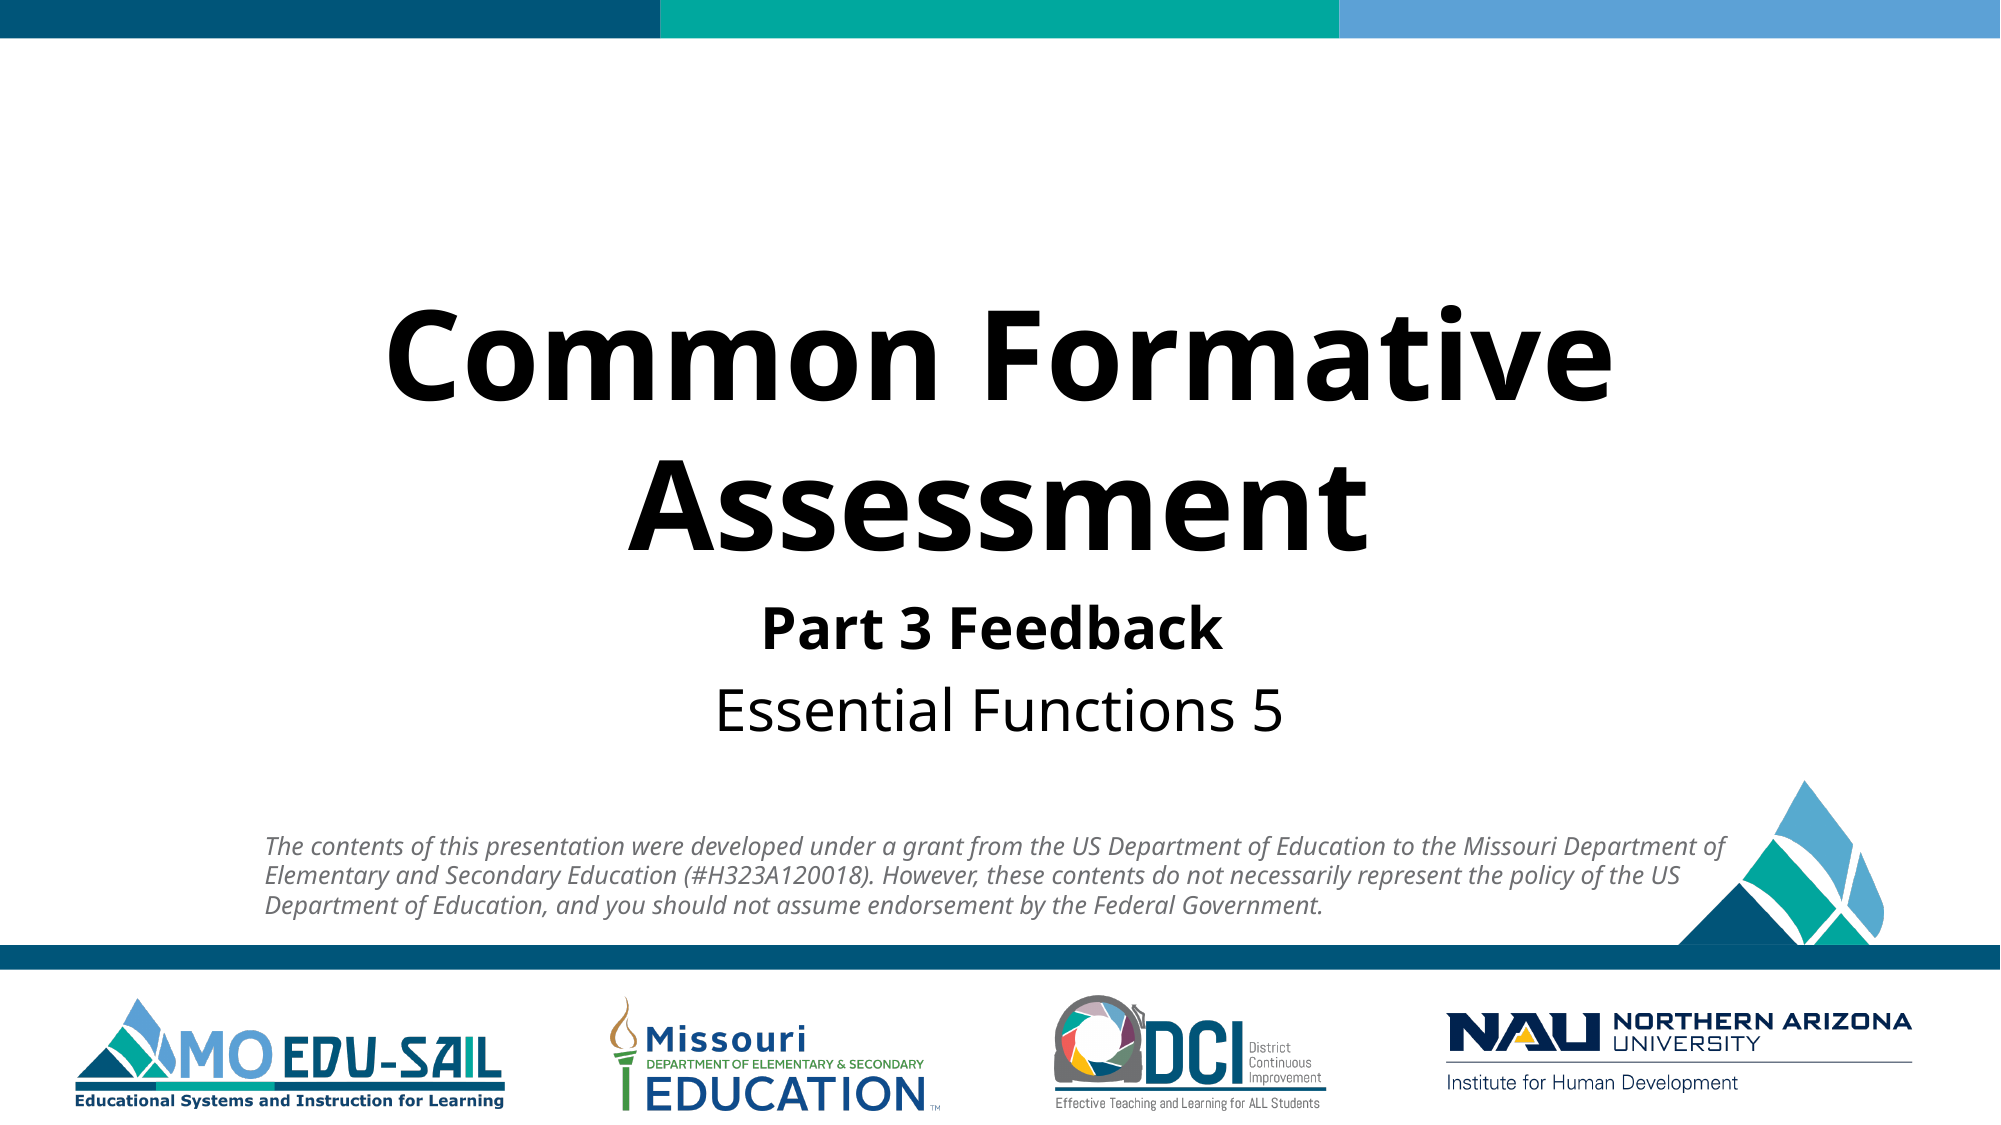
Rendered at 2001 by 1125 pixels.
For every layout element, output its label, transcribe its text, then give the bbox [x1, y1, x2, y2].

picture [1445, 1013, 1913, 1093]
picture [74, 998, 506, 1109]
picture [1678, 780, 1884, 944]
title Common Formative Assessment [249, 184, 1750, 576]
picture [1054, 995, 1330, 1112]
picture [610, 996, 940, 1111]
subtitle Part 3 Feedback Essential Functions 5 [249, 590, 1750, 662]
